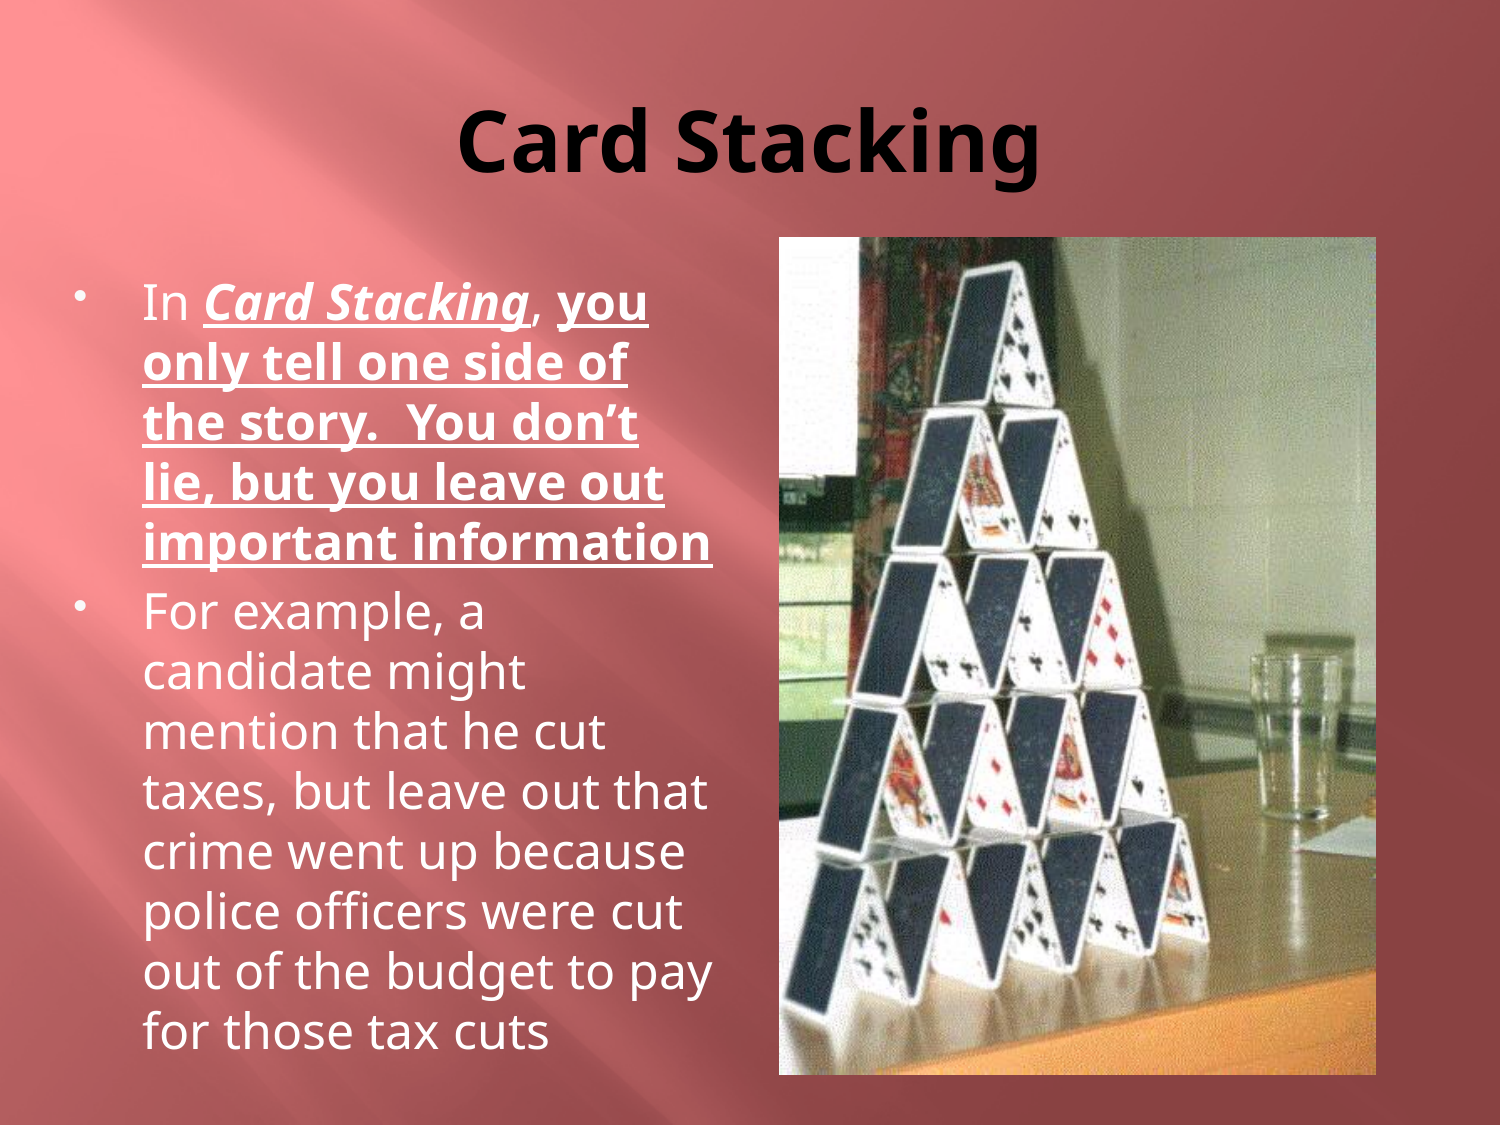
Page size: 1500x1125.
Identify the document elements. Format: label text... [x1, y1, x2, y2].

title Card Stacking [75, 45, 1425, 233]
list In Card Stacking, you only tell one side of the story. You don’t lie, but you leave out important information For example, a candidate might mention that he cut taxes, but leave out that crime went up because police officers were cut out of the budget to pay for those tax cuts [37, 262, 738, 1063]
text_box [779, 237, 1376, 1076]
